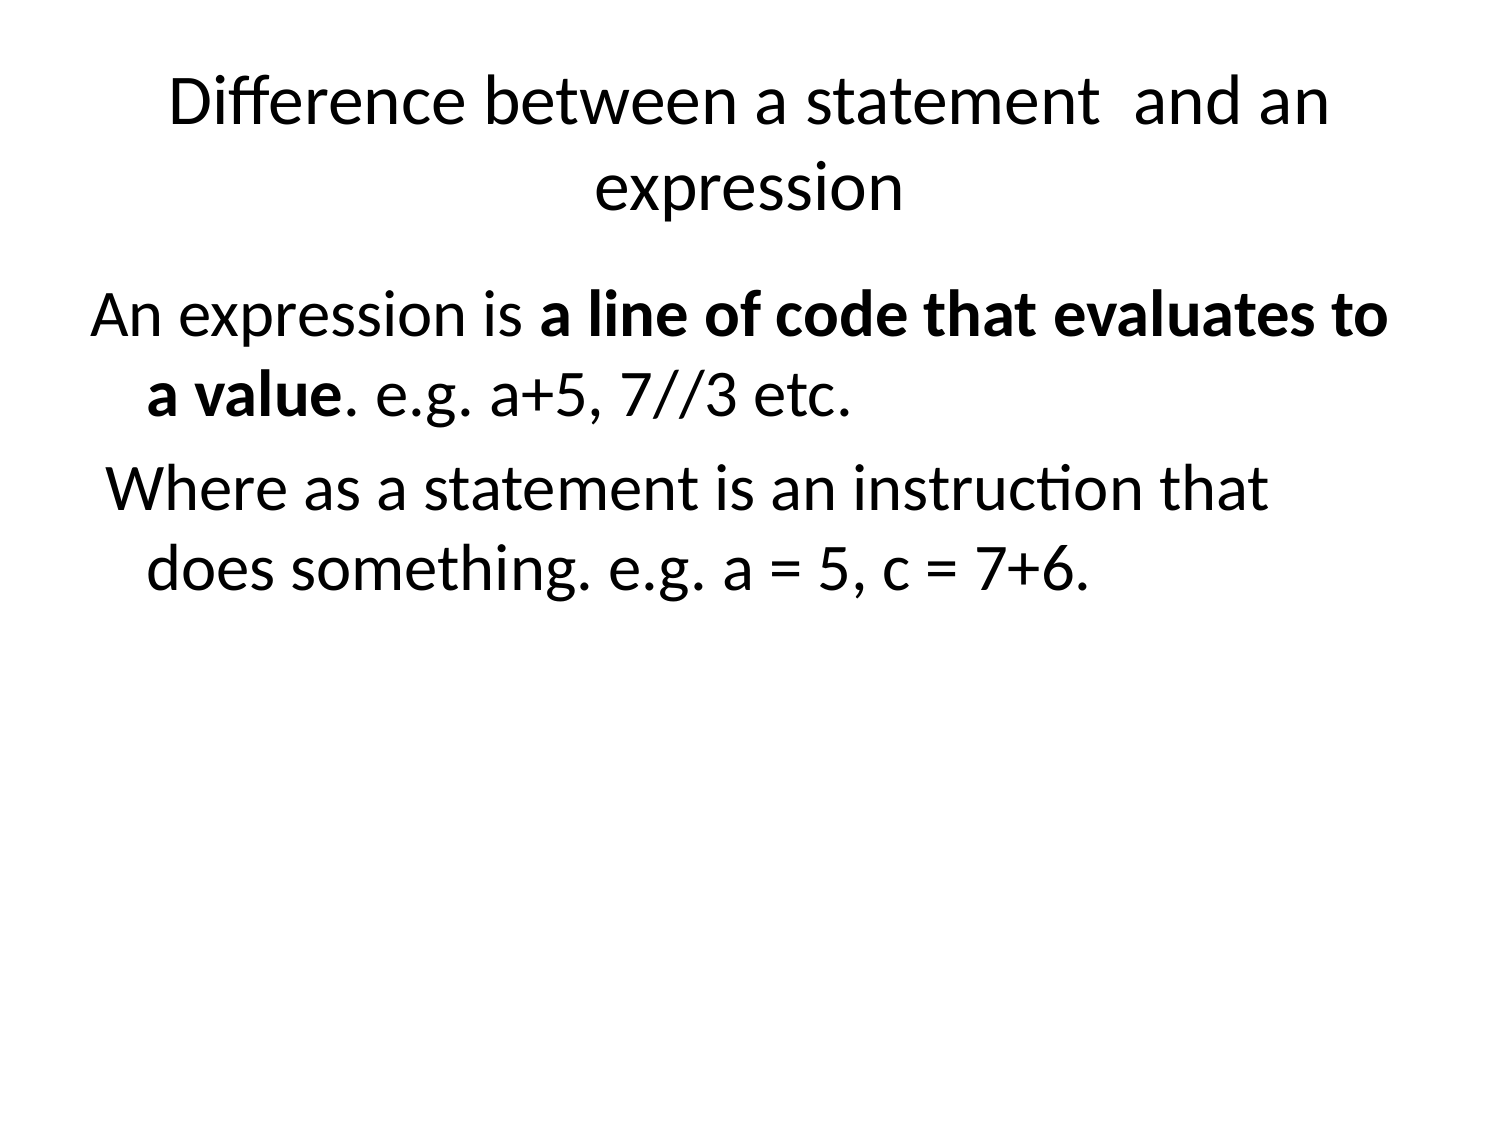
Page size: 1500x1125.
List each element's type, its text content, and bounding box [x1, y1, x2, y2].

list An expression is a line of code that evaluates to a value. e.g. a+5, 7//3 etc. Where as a statement is an instruction that does something. e.g. a = 5, c = 7+6. [75, 262, 1425, 1005]
title Difference between a statement and an expression [75, 45, 1425, 233]
